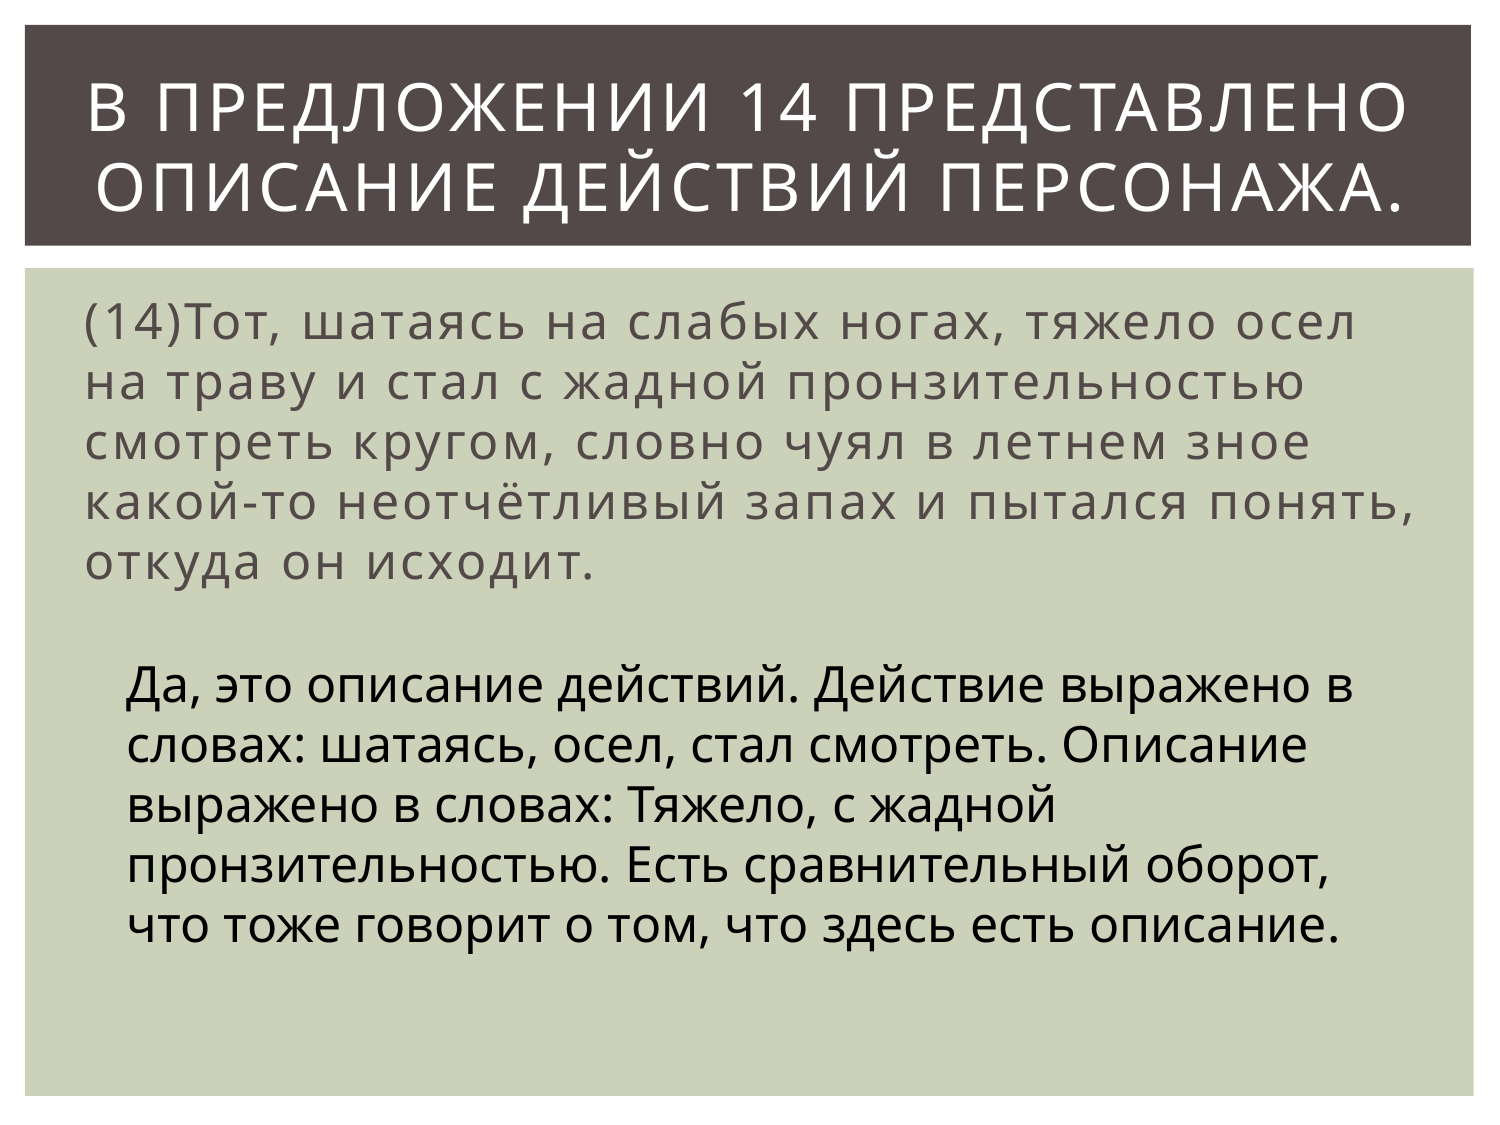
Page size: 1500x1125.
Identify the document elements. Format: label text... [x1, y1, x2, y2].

text_box Да, это описание действий. Действие выражено в словах: шатаясь, осел, стал смотреть. Описание выражено в словах: Тяжело, с жадной пронзительностью. Есть сравнительный оборот, что тоже говорит о том, что здесь есть описание. [112, 645, 1376, 960]
title В предложении 14 представлено описание действий персонажа. [62, 58, 1438, 232]
list (14)Тот, шатаясь на слабых ногах, тяжело осел на траву и стал с жадной пронзительностью смотреть кругом, словно чуял в летнем зное какой-то неотчётливый запах и пытался понять, откуда он исходит. [62, 281, 1442, 1005]
